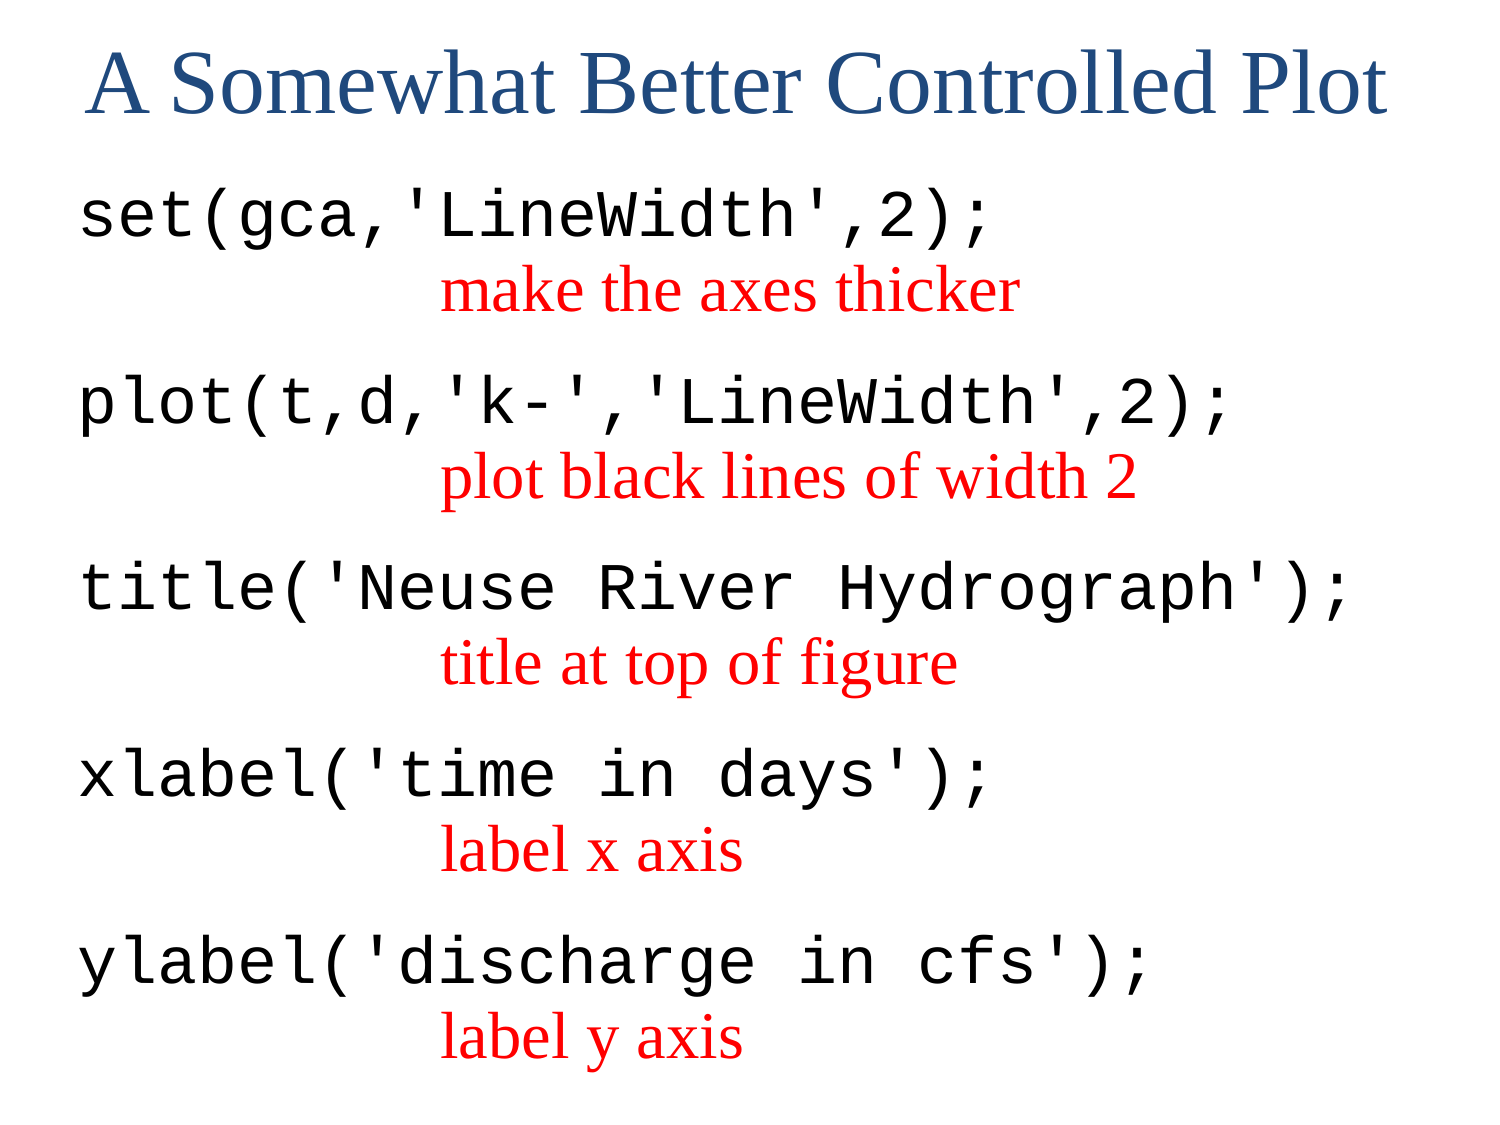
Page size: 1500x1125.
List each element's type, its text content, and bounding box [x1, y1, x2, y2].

list set(gca,'LineWidth',2); plot(t,d,'k-','LineWidth',2); title('Neuse River Hydrograph'); xlabel('time in days'); ylabel('discharge in cfs'); [62, 162, 1413, 1038]
text_box make the axes thicker plot black lines of width 2 title at top of figure label x axis label y axis [424, 237, 1400, 1113]
text_box A Somewhat Better Controlled Plot [62, 26, 1413, 127]
